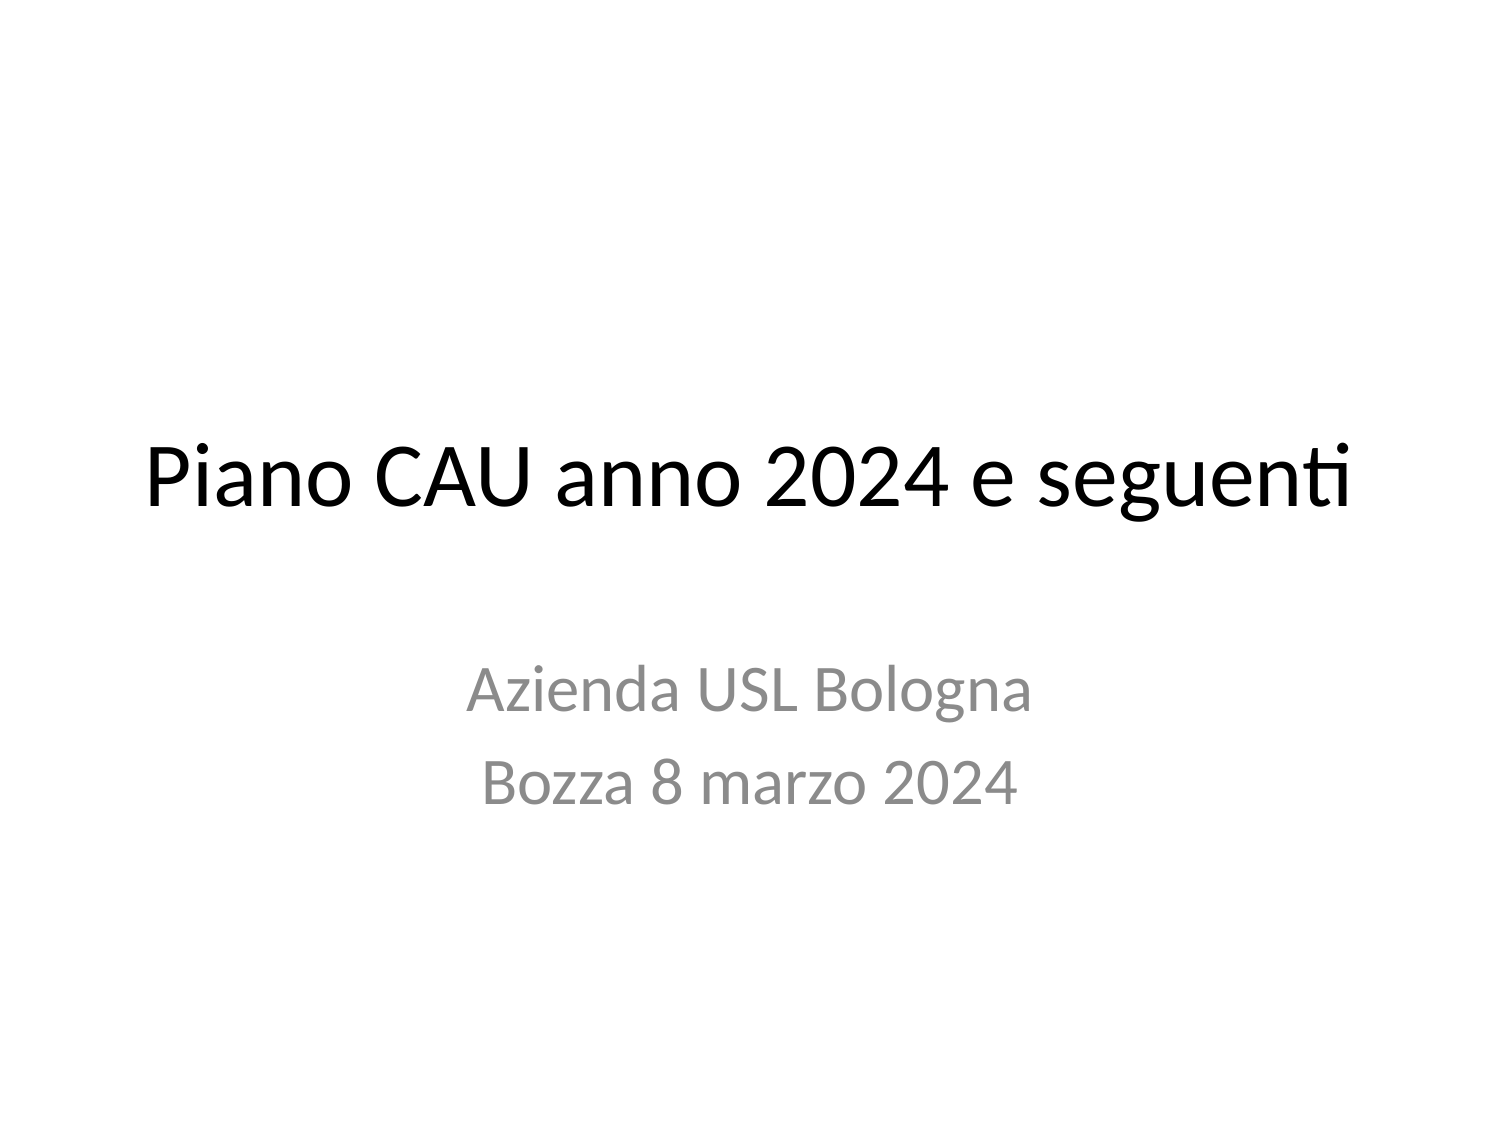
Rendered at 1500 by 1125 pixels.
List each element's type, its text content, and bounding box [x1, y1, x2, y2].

subtitle Azienda USL Bologna Bozza 8 marzo 2024 [225, 637, 1275, 925]
title Piano CAU anno 2024 e seguenti [112, 349, 1388, 591]
